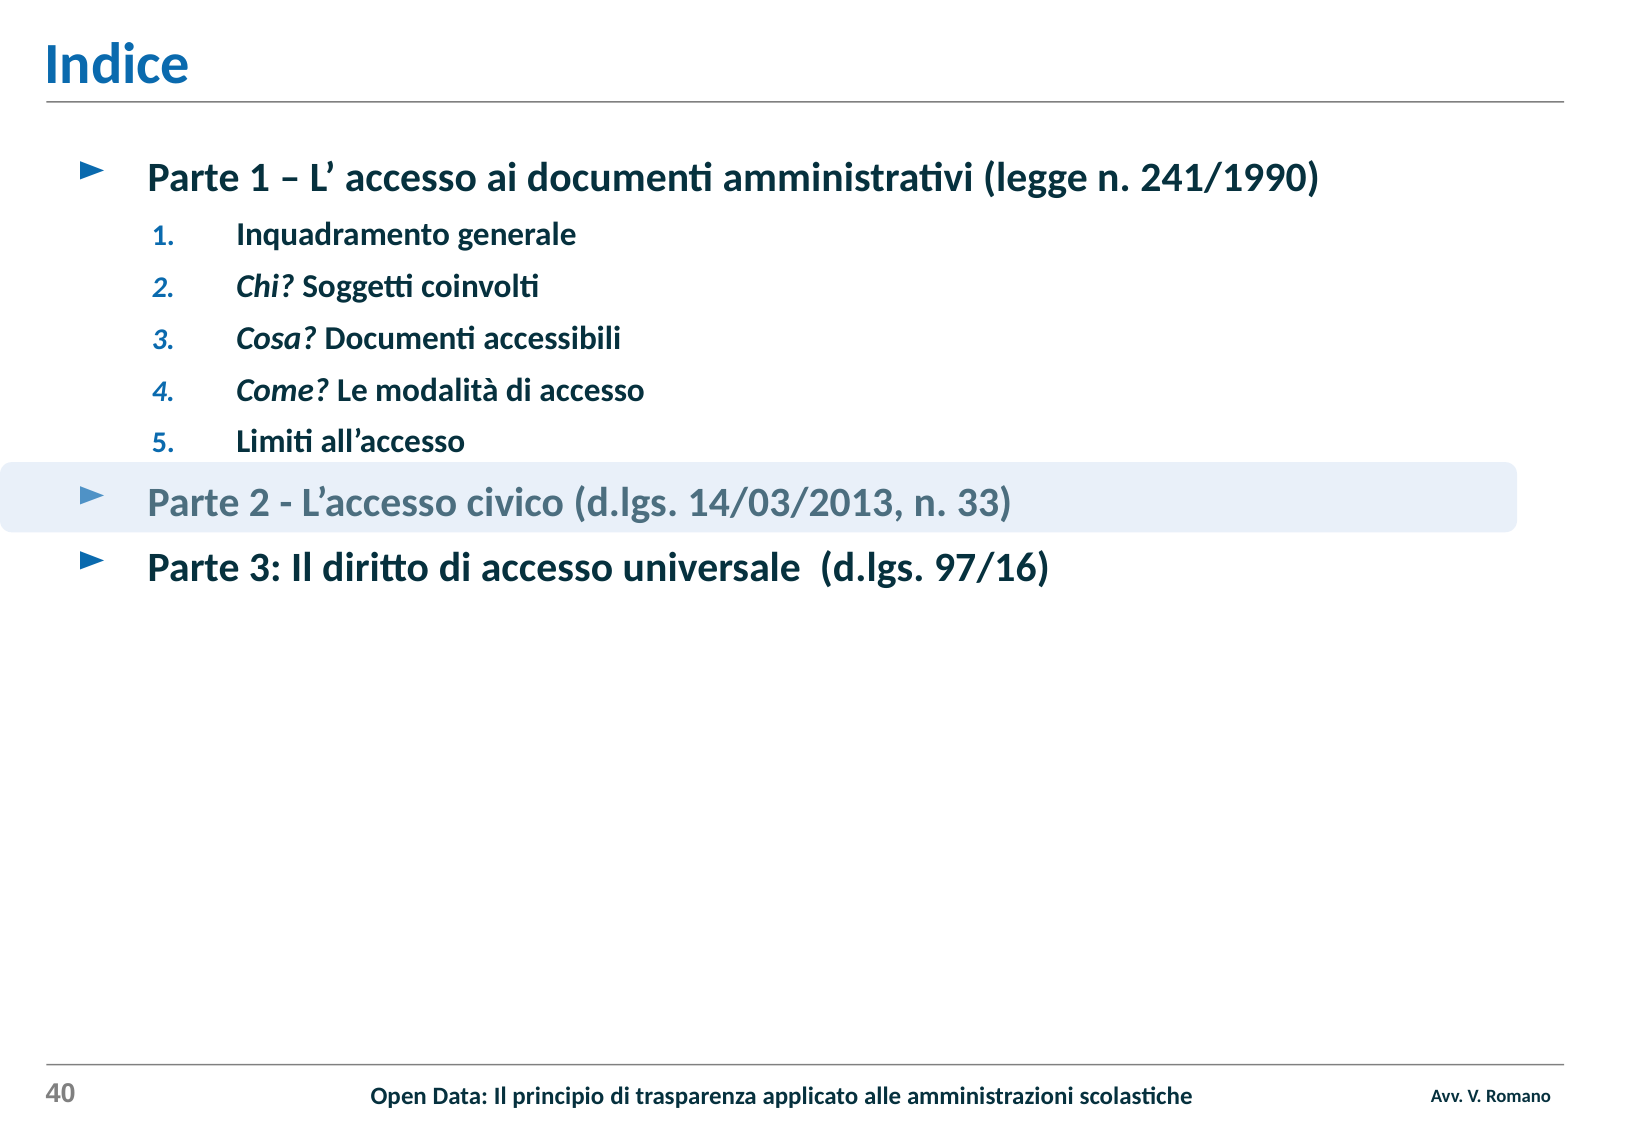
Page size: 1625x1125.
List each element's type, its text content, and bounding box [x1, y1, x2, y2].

text_box Indice [44, 24, 1561, 91]
text_box Parte 1 – L’ accesso ai documenti amministrativi (legge n. 241/1990) Inquadramento generale Chi? Soggetti coinvolti Cosa? Documenti accessibili Come? Le modalità di accesso Limiti all’accesso Parte 2 - L’accesso civico (d.lgs. 14/03/2013, n. 33) Parte 3: Il diritto di accesso universale (d.lgs. 97/16) [44, 127, 1561, 994]
text_box [0, 462, 1518, 533]
